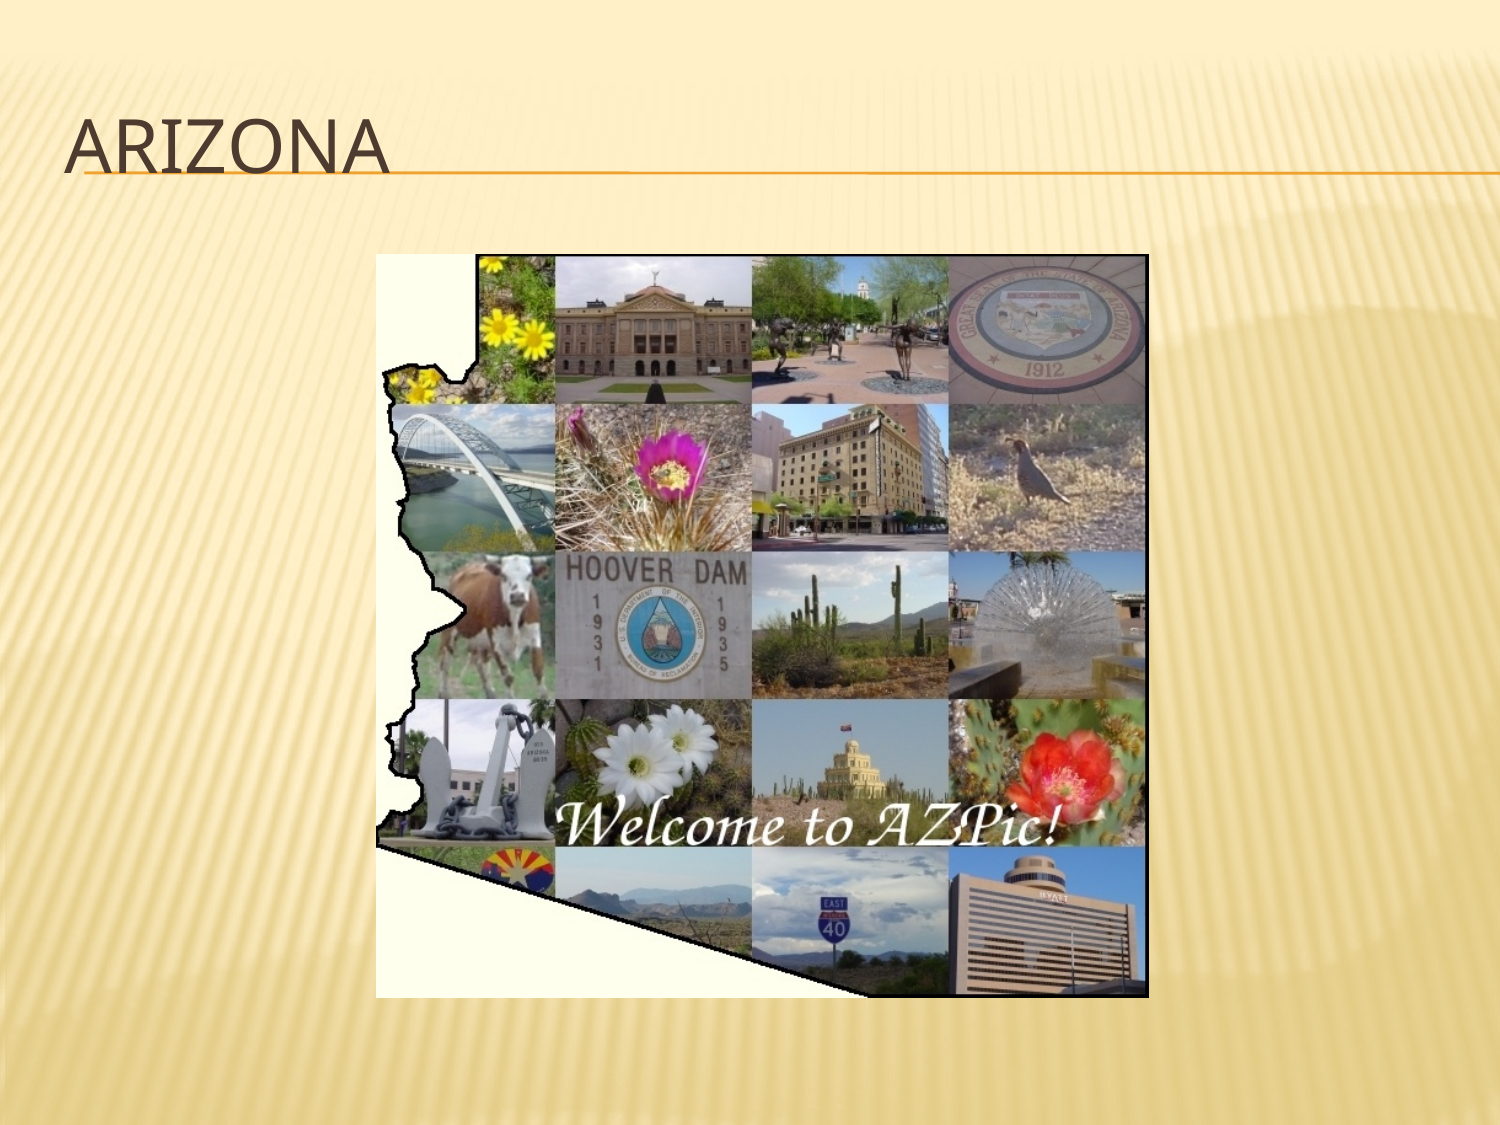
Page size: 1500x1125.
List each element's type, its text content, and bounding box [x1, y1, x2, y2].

title Arizona [50, 75, 1475, 213]
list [376, 254, 1149, 998]
